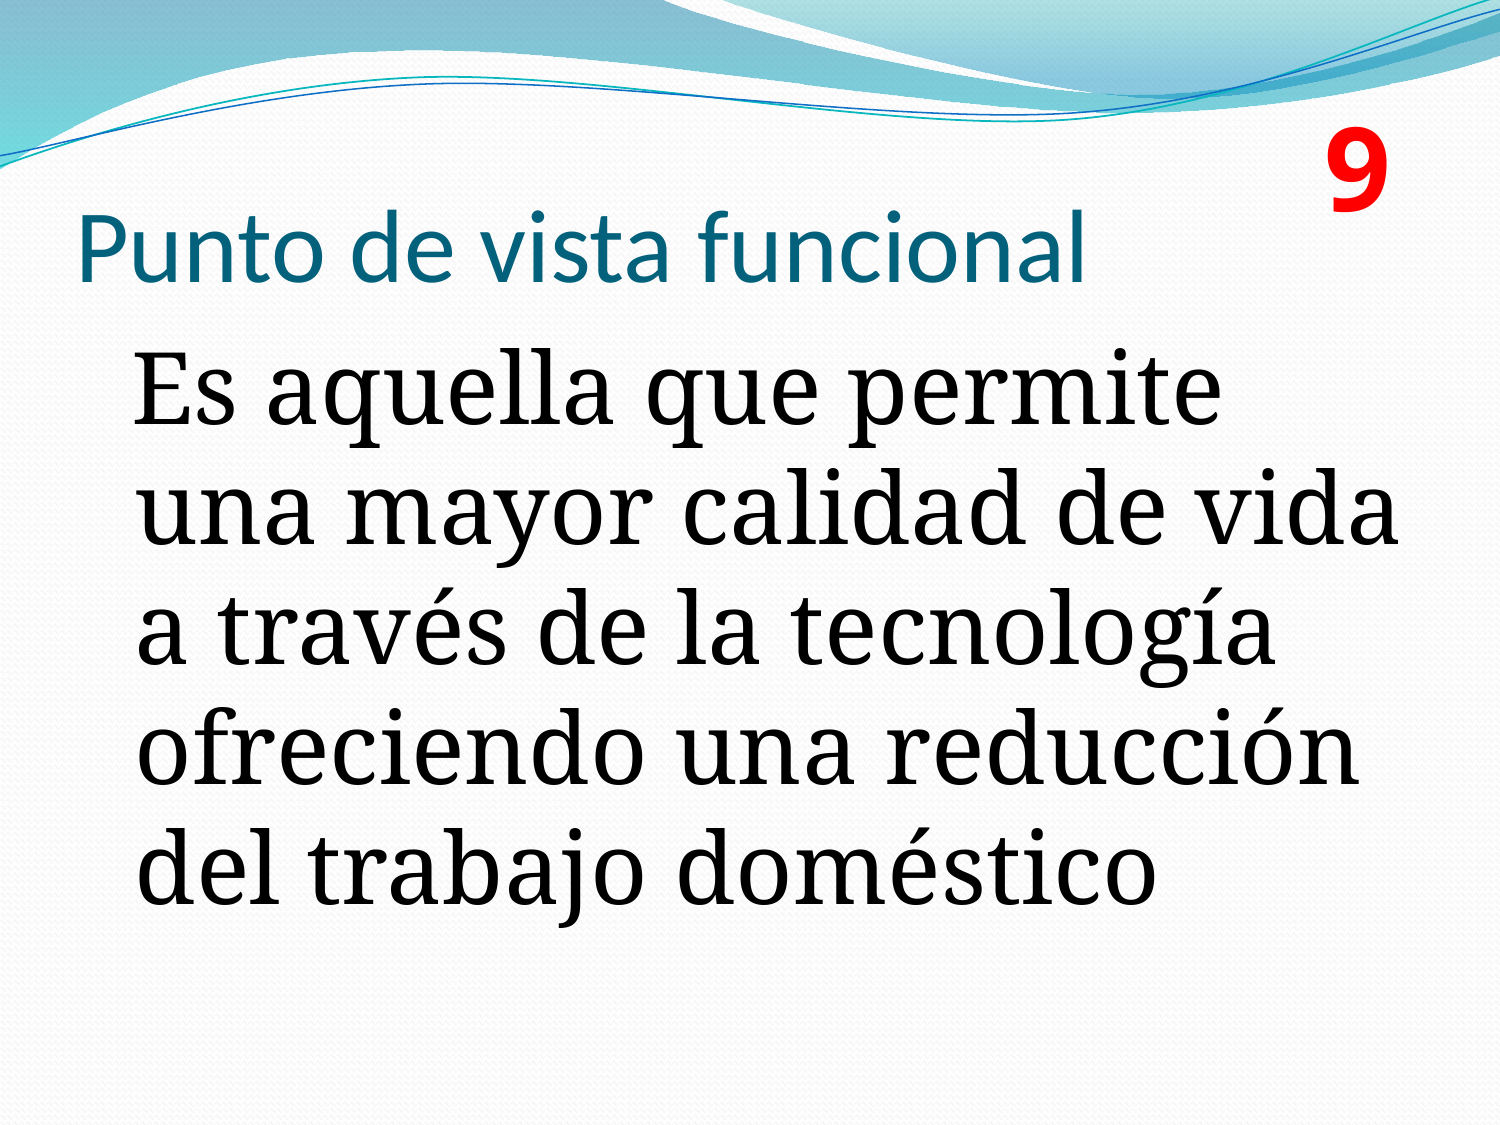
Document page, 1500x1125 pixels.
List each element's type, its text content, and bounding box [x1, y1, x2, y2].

title Punto de vista funcional [75, 115, 1425, 303]
text_box 9 [1218, 0, 1500, 235]
list Es aquella que permite una mayor calidad de vida a través de la tecnología ofreciendo una reducción del trabajo doméstico [75, 317, 1425, 1038]
